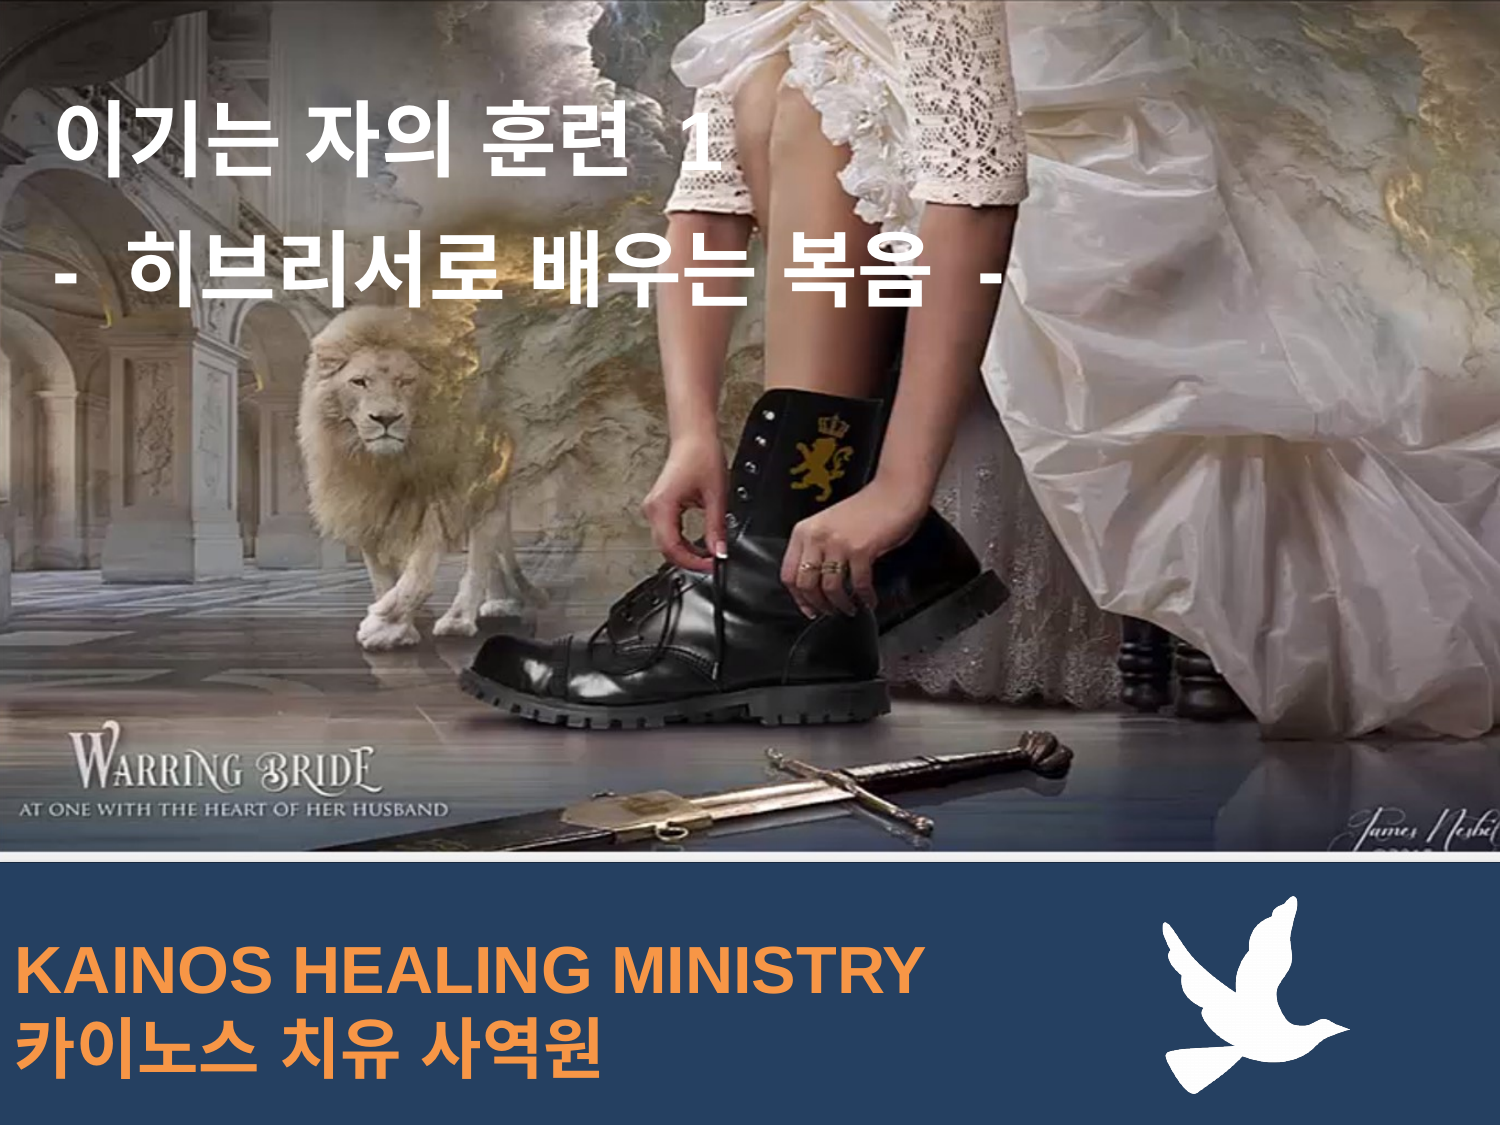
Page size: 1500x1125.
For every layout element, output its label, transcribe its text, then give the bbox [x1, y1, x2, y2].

text_box KAINOS HEALING MINISTRY 카이노스 치유 사역원 [0, 870, 1500, 1125]
picture [1162, 896, 1351, 1094]
picture [0, 0, 1500, 863]
